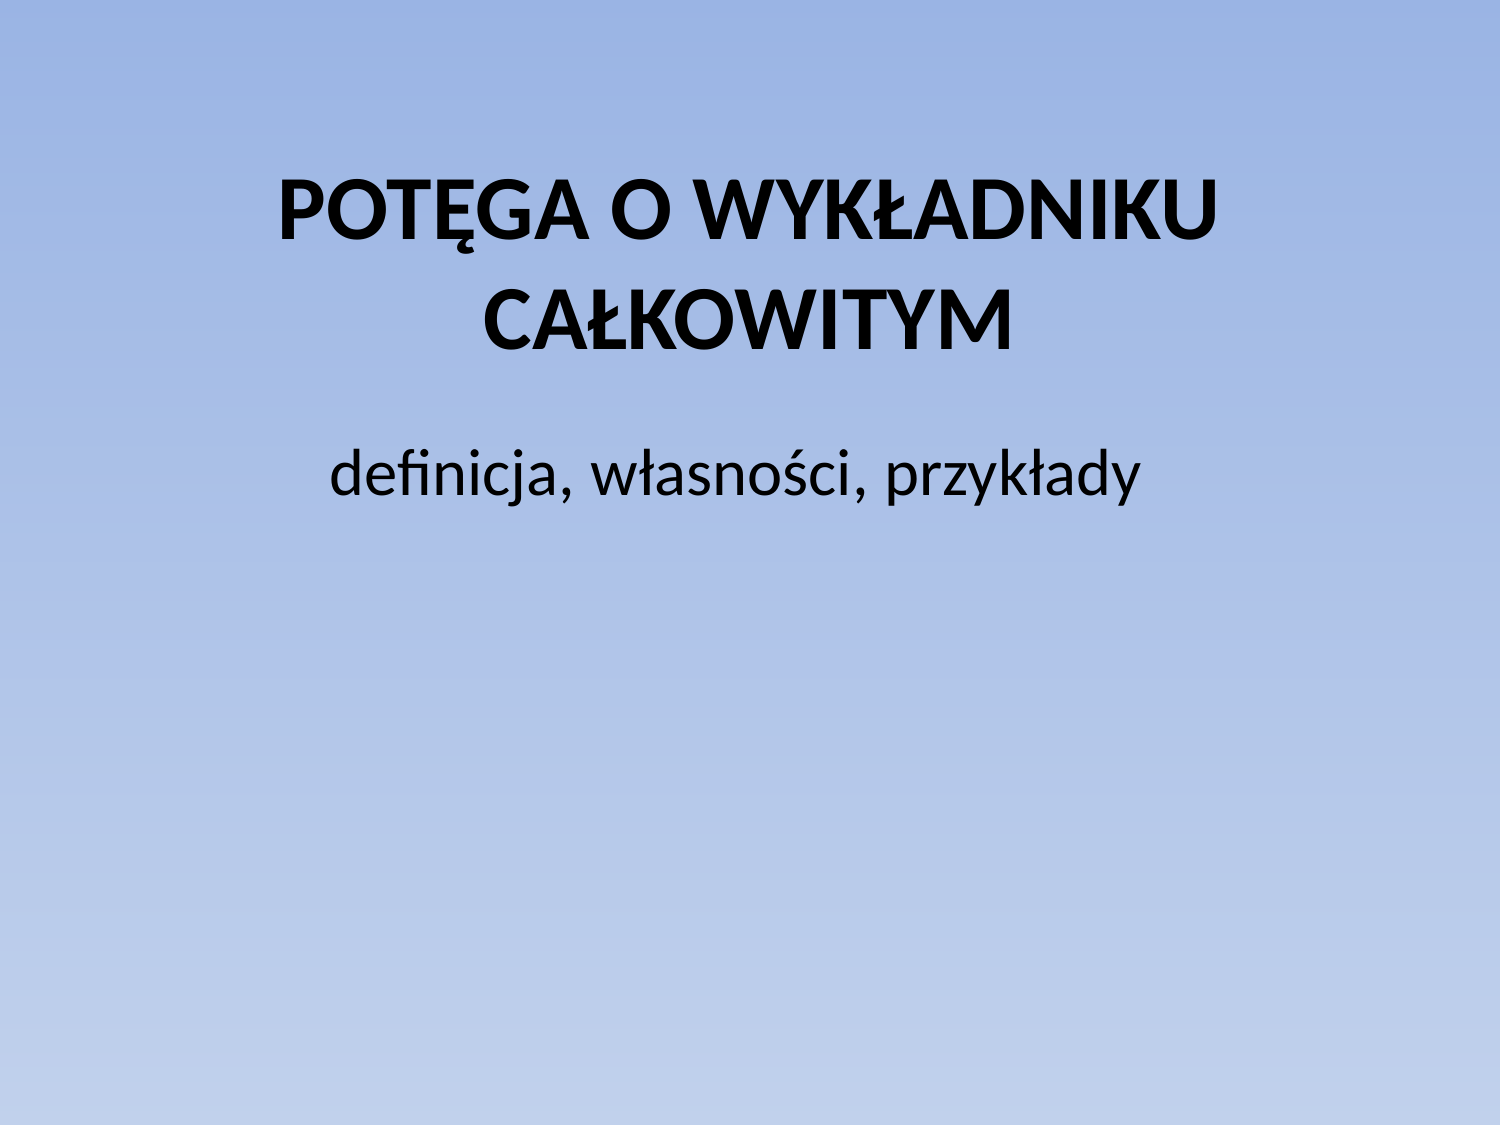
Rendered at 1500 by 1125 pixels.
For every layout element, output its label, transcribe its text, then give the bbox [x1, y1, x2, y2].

title POTĘGA O WYKŁADNIKU CAŁKOWITYM [112, 137, 1388, 379]
subtitle definicja, własności, przykłady [218, 420, 1269, 709]
